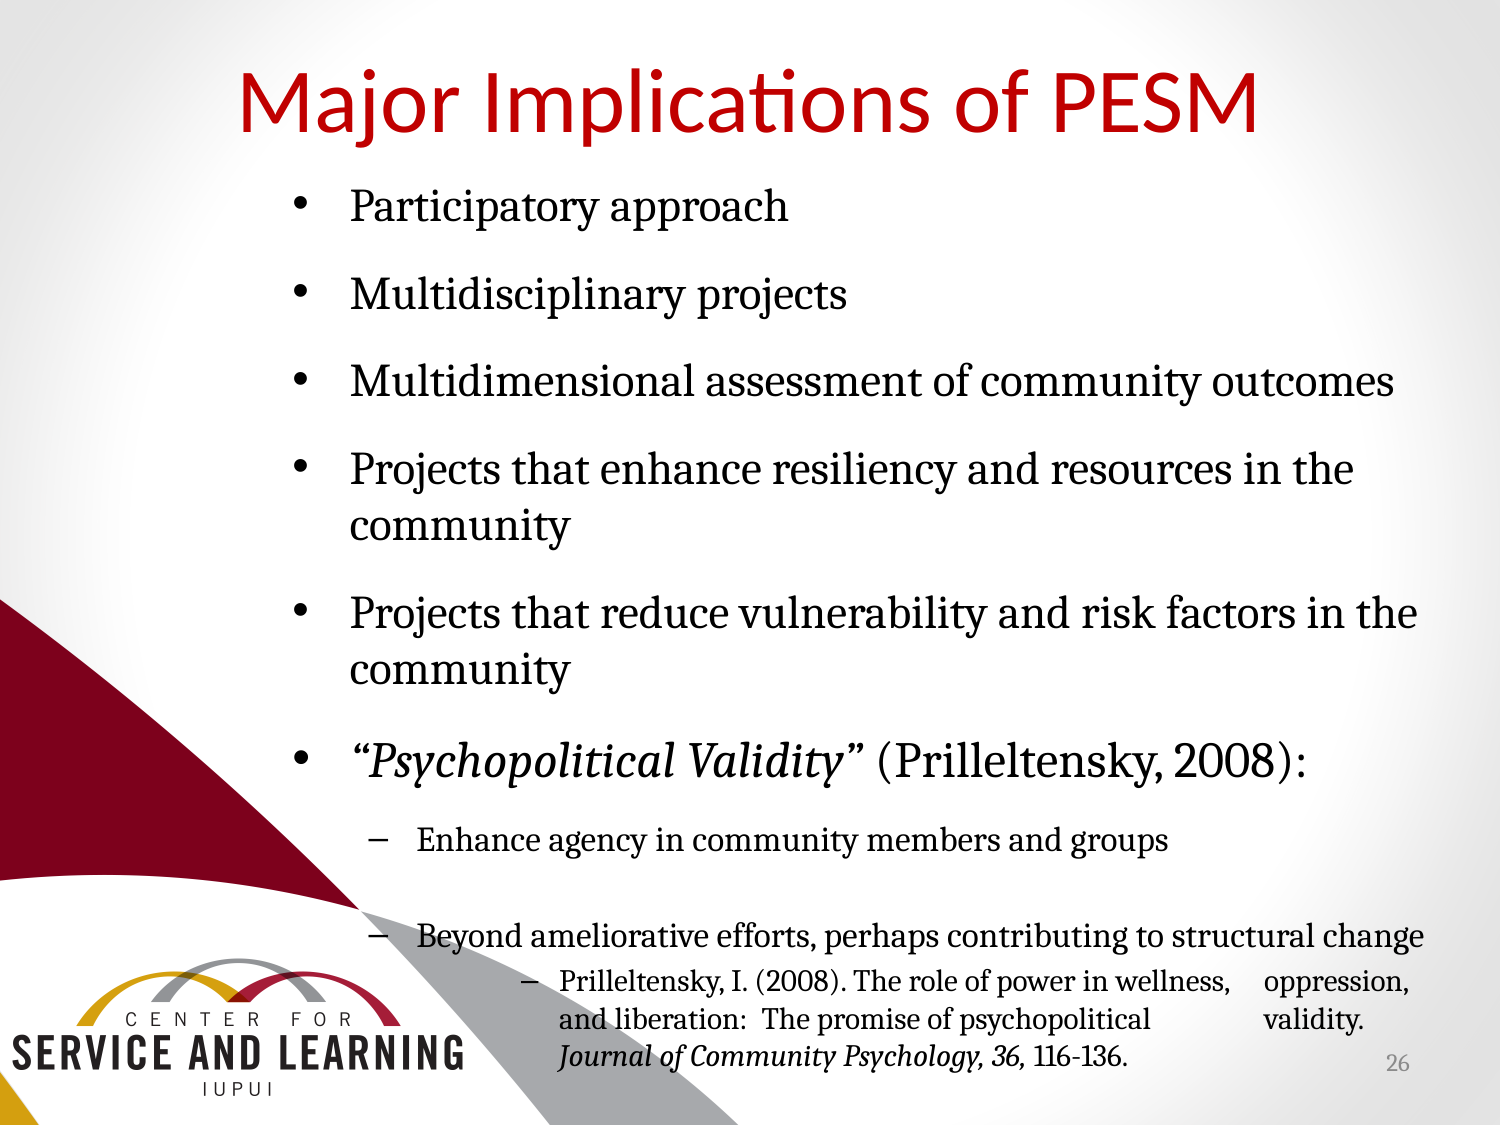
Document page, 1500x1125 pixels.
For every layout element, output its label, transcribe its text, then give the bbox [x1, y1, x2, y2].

picture [0, 0, 1500, 1125]
title Major Implications of PESM [75, 25, 1425, 167]
list Participatory approach Multidisciplinary projects Multidimensional assessment of community outcomes Projects that enhance resiliency and resources in the community Projects that reduce vulnerability and risk factors in the community “Psychopolitical Validity” (Prilleltensky, 2008): Enhance agency in community members and groups Beyond ameliorative efforts, perhaps contributing to structural change Prilleltensky, I. (2008). The role of power in wellness, oppression, and liberation: The promise of psychopolitical validity. Journal of Community Psychology, 36, 116-136. [277, 167, 1475, 1092]
slide_number 26 [1074, 1024, 1425, 1100]
